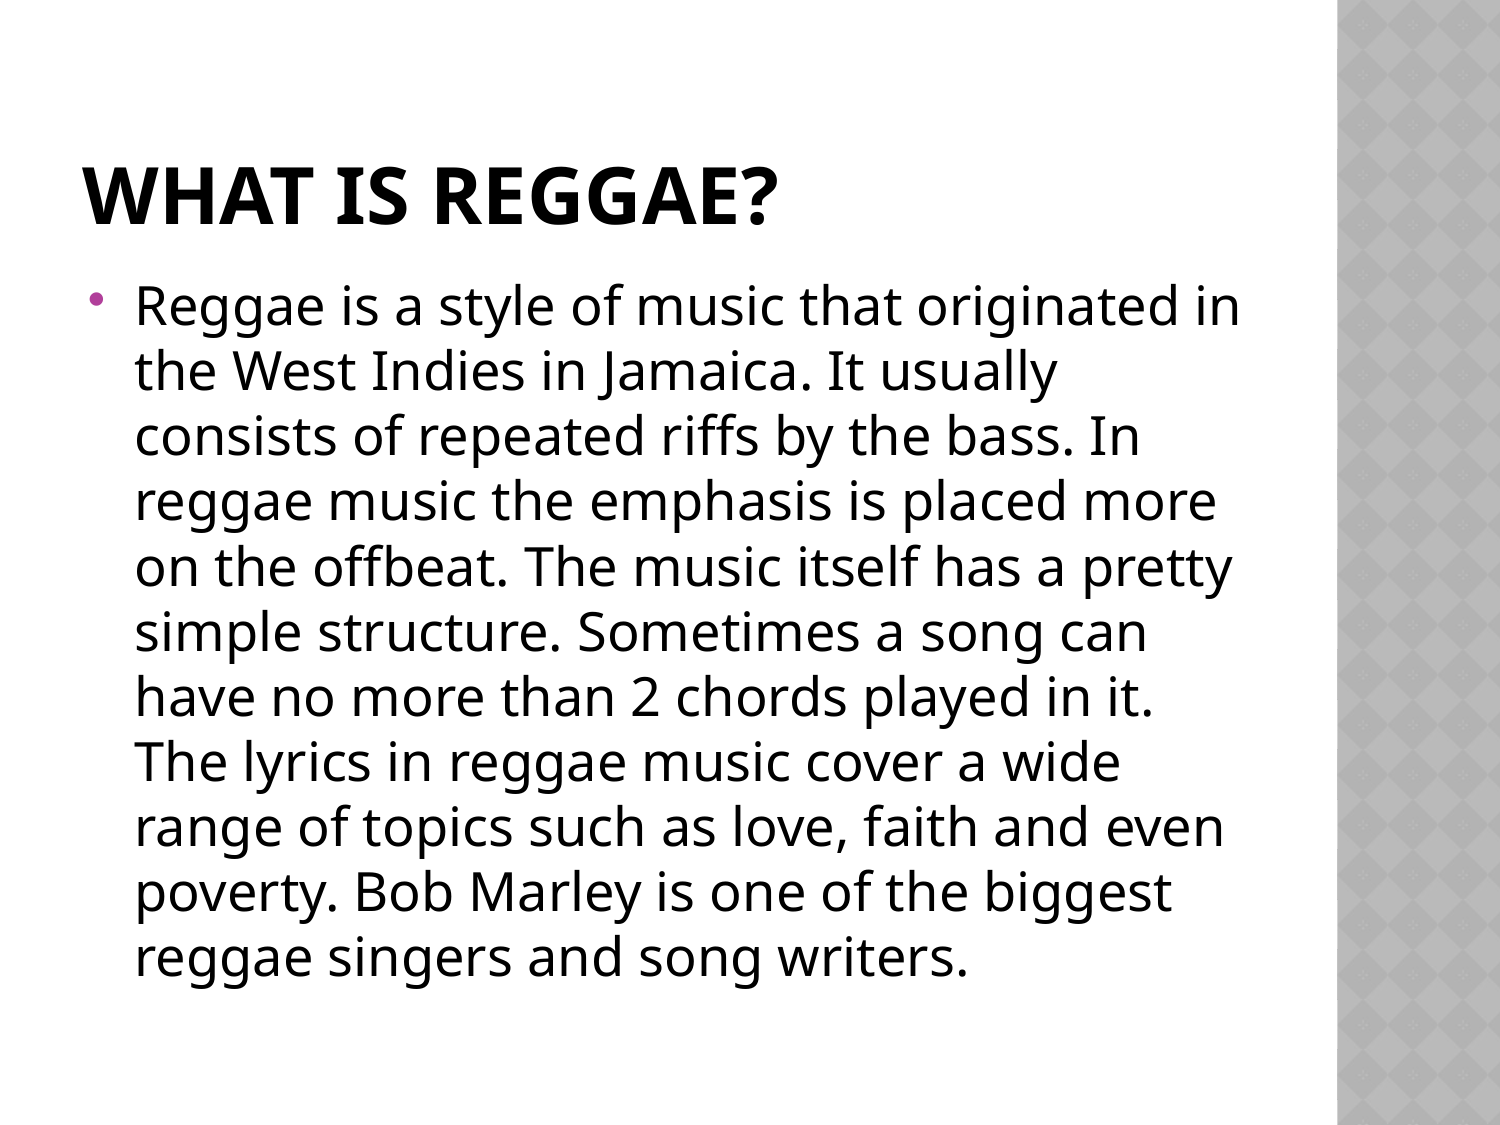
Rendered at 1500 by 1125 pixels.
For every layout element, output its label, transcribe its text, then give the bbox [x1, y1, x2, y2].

title What is Reggae? [75, 52, 1263, 240]
list Reggae is a style of music that originated in the West Indies in Jamaica. It usually consists of repeated riffs by the bass. In reggae music the emphasis is placed more on the offbeat. The music itself has a pretty simple structure. Sometimes a song can have no more than 2 chords played in it. The lyrics in reggae music cover a wide range of topics such as love, faith and even poverty. Bob Marley is one of the biggest reggae singers and song writers. [75, 264, 1263, 1059]
